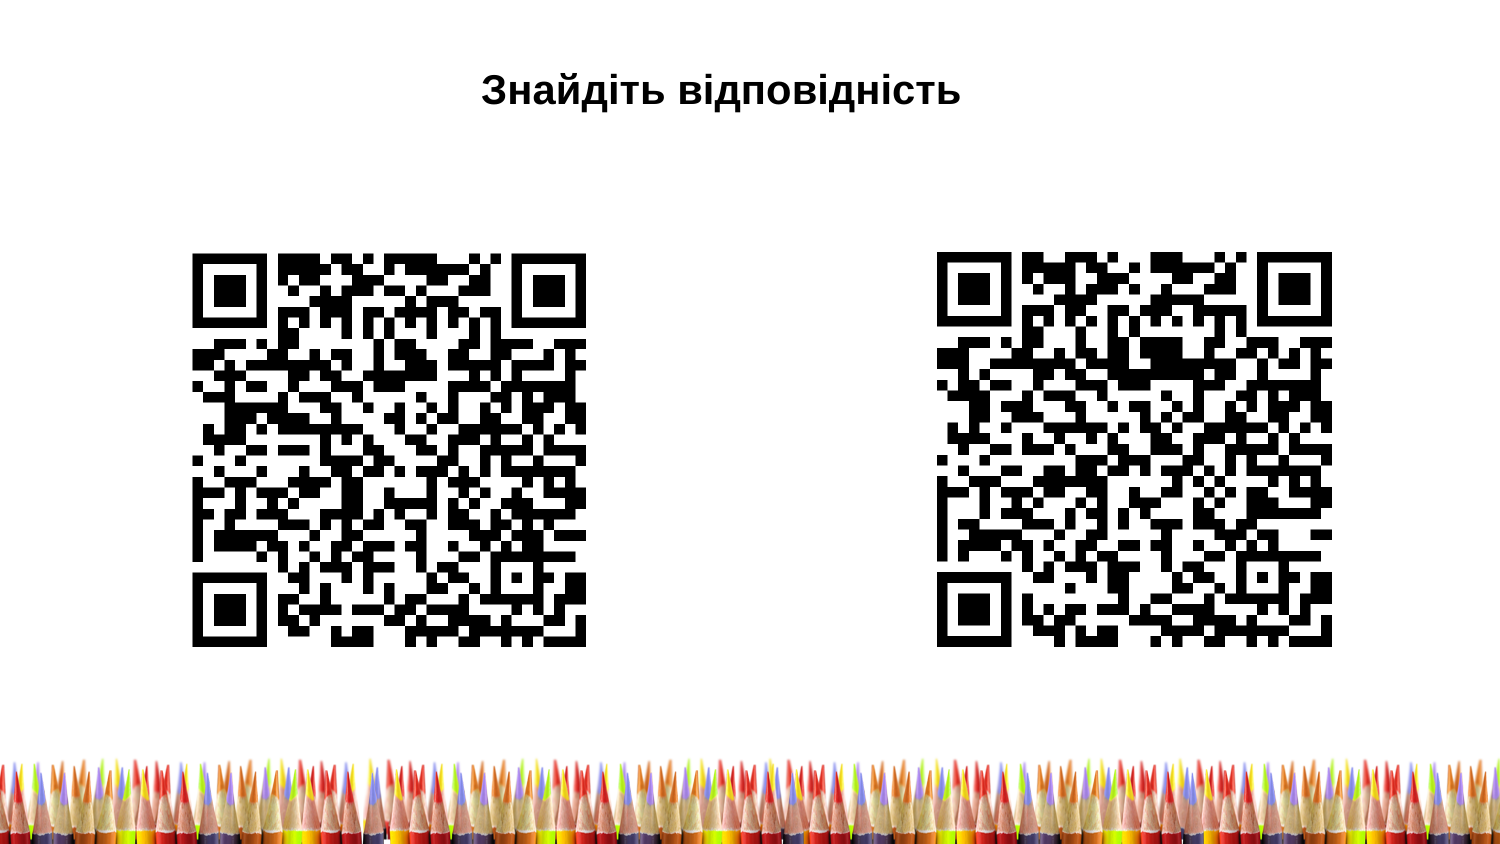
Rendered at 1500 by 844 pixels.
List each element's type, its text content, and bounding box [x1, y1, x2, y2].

picture [170, 232, 607, 669]
text_box Знайдіть відповідність [466, 55, 1329, 121]
picture [0, 756, 1500, 844]
picture [915, 230, 1353, 669]
